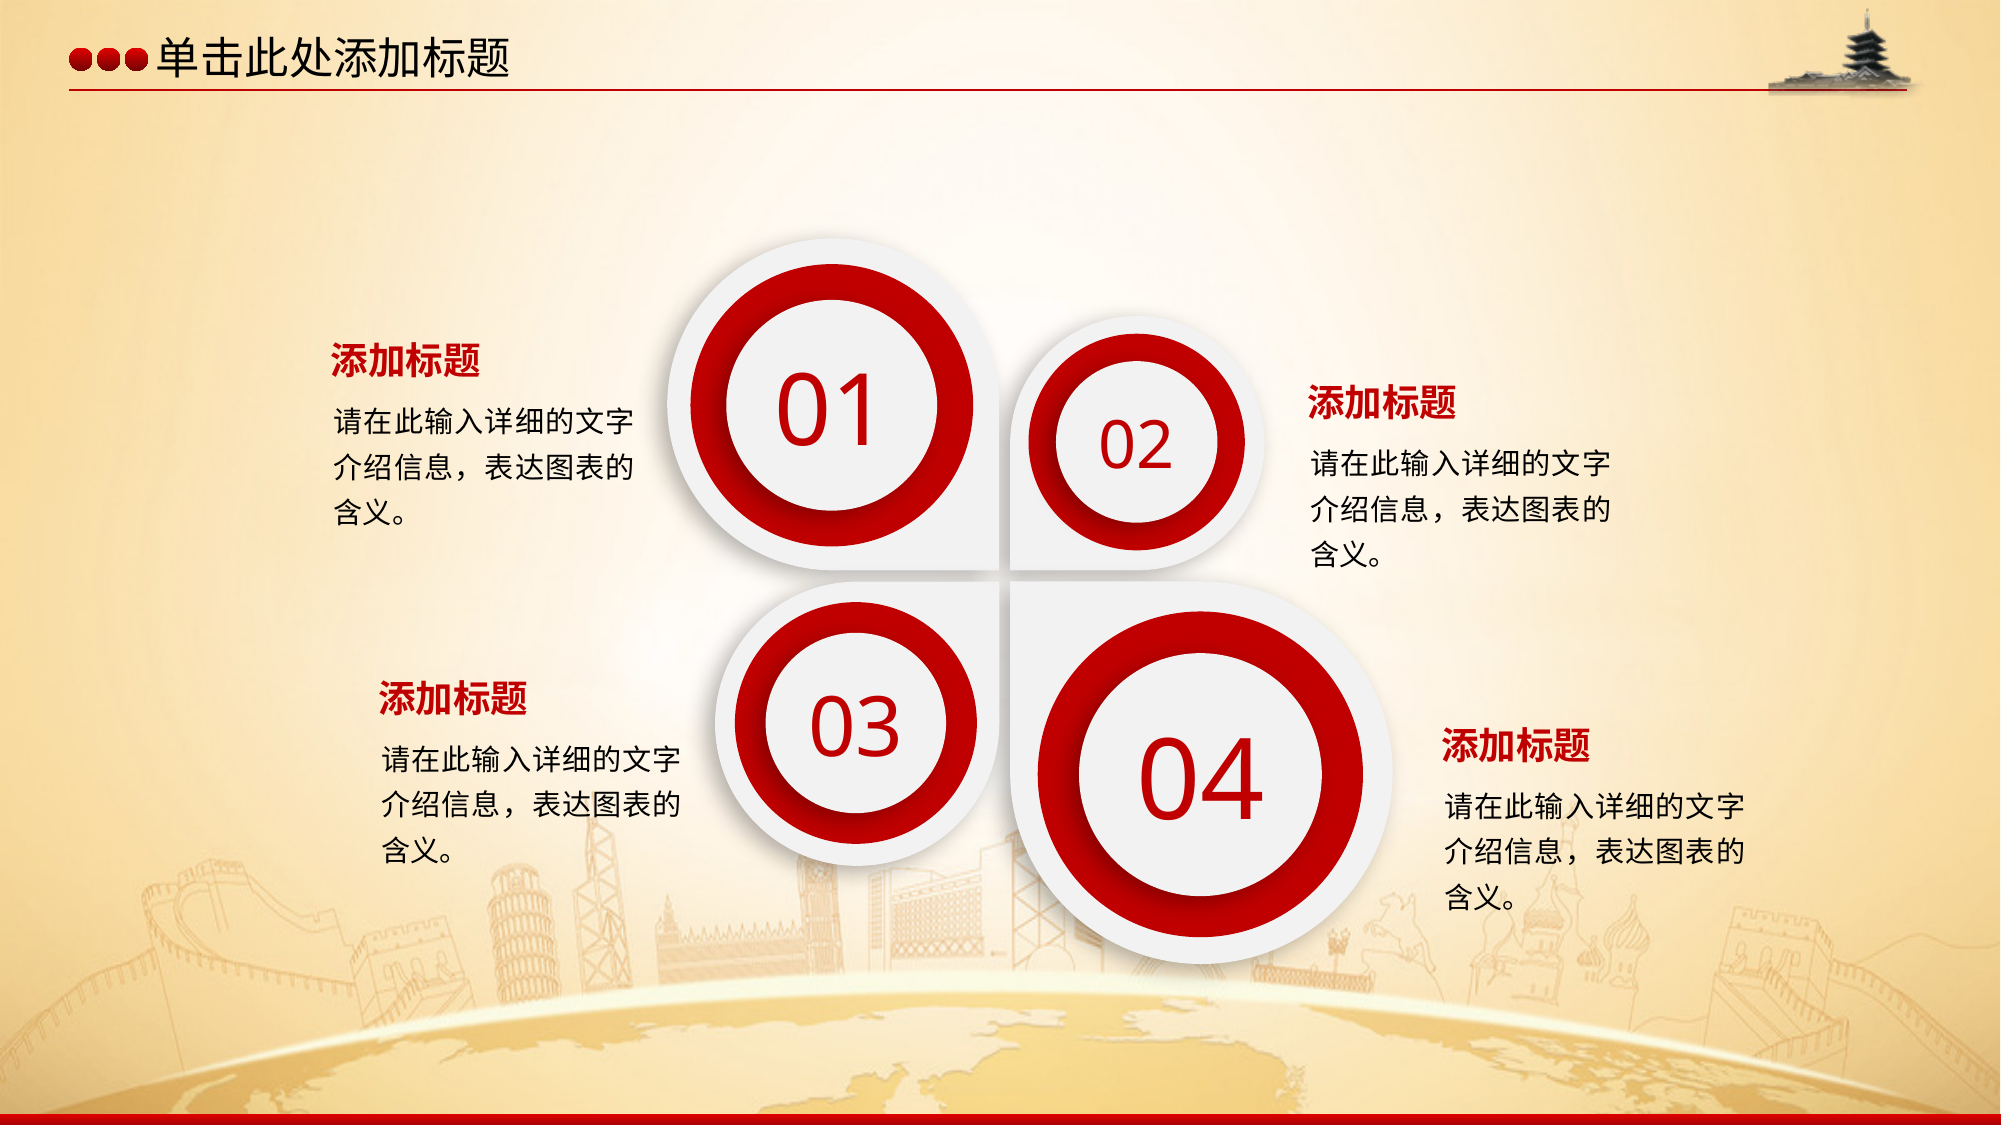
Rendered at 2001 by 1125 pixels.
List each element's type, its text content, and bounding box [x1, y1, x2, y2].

text_box 添加标题 [316, 329, 496, 390]
text_box [68, 46, 94, 72]
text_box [715, 581, 1000, 866]
text_box 请在此输入详细的文字介绍信息，表达图表的含义。 [1295, 427, 1627, 579]
text_box 请在此输入详细的文字介绍信息，表达图表的含义。 [366, 723, 698, 875]
text_box 添加标题 [1292, 371, 1473, 432]
text_box [96, 46, 122, 72]
text_box 请在此输入详细的文字介绍信息，表达图表的含义。 [318, 385, 650, 537]
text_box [667, 238, 1000, 571]
picture [0, 0, 2001, 1125]
text_box [123, 46, 150, 72]
text_box 添加标题 [1426, 714, 1607, 775]
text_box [1010, 581, 1393, 965]
text_box [0, 1114, 2000, 1125]
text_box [1010, 315, 1265, 571]
text_box 请在此输入详细的文字介绍信息，表达图表的含义。 [1429, 770, 1761, 922]
text_box 单击此处添加标题 [155, 30, 512, 84]
text_box 添加标题 [363, 667, 544, 727]
